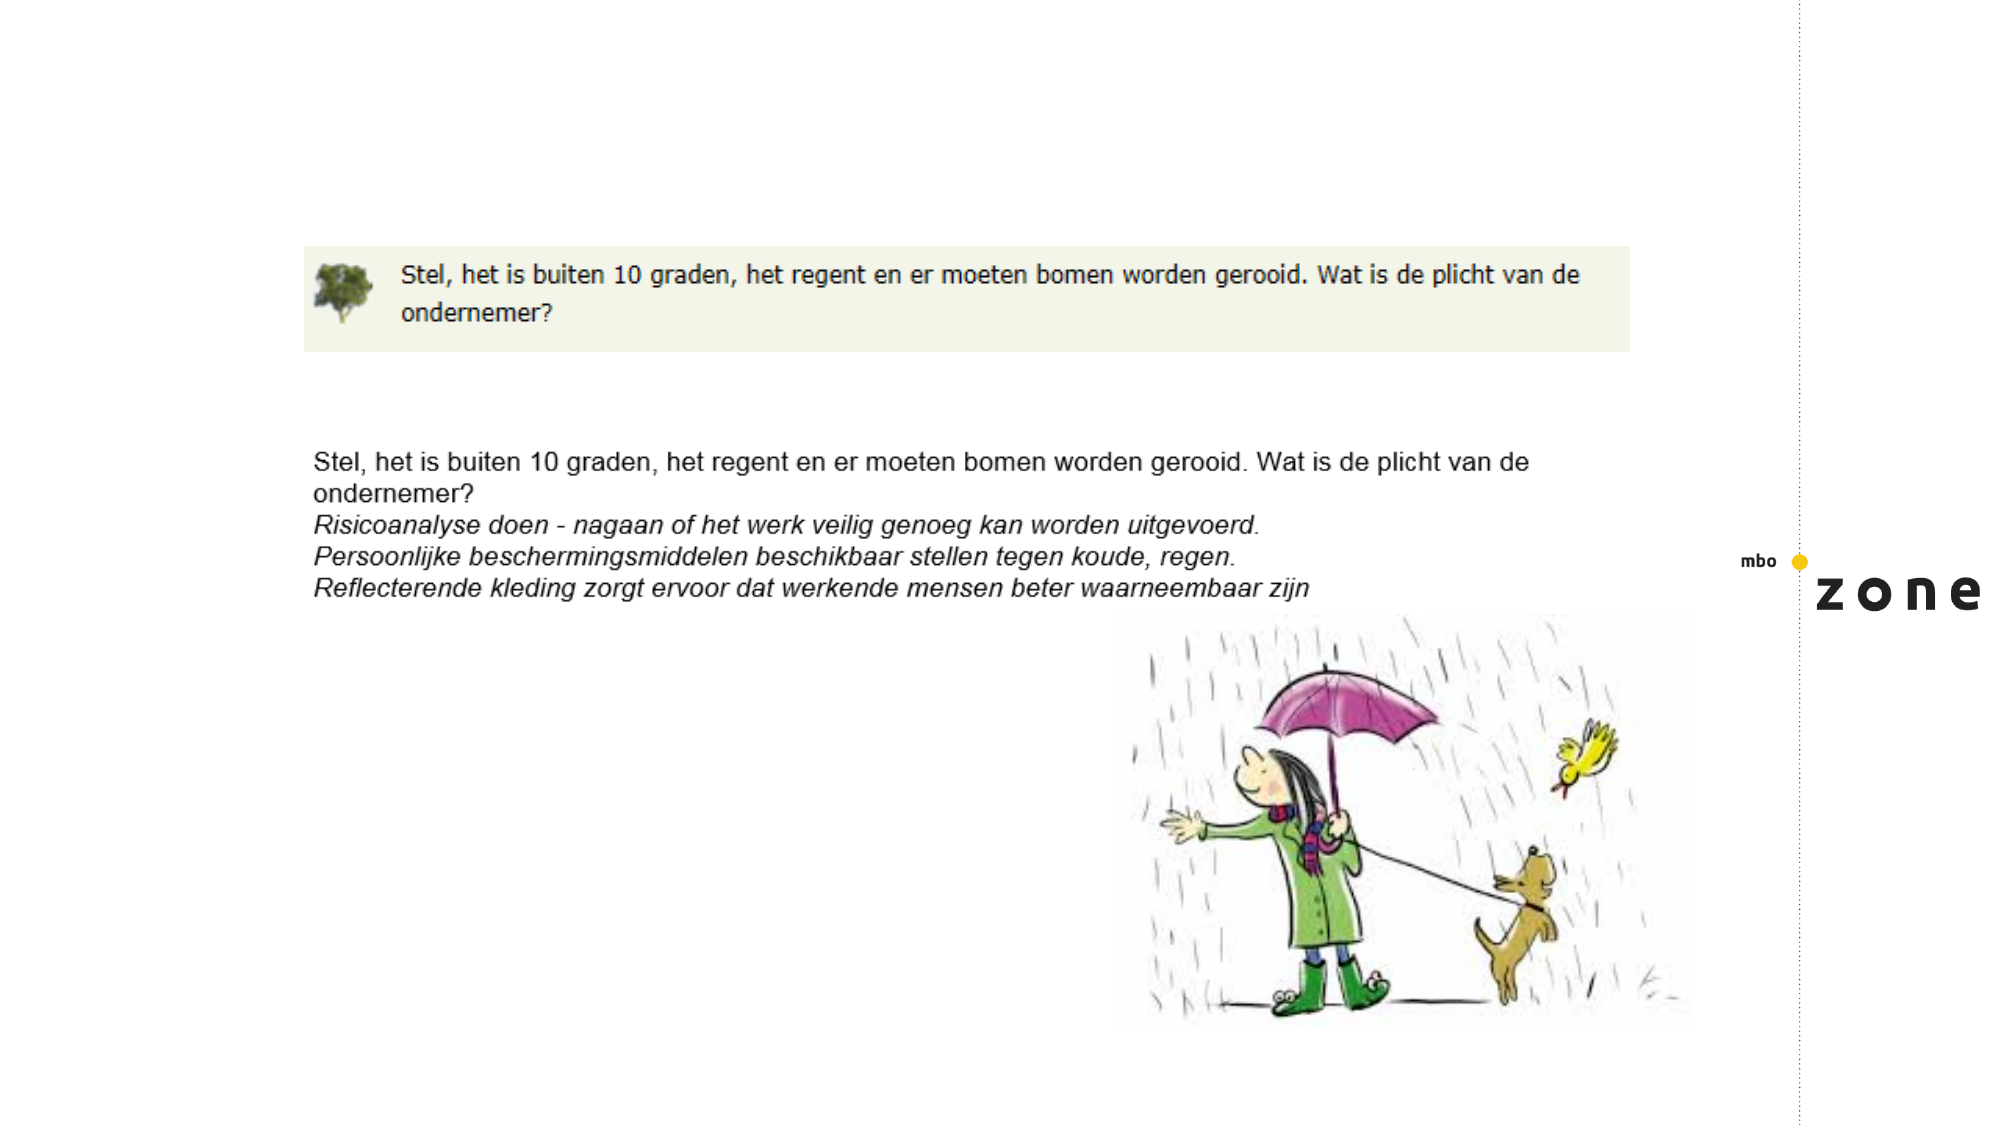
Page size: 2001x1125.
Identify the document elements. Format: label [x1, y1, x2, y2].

picture [304, 0, 2001, 1125]
